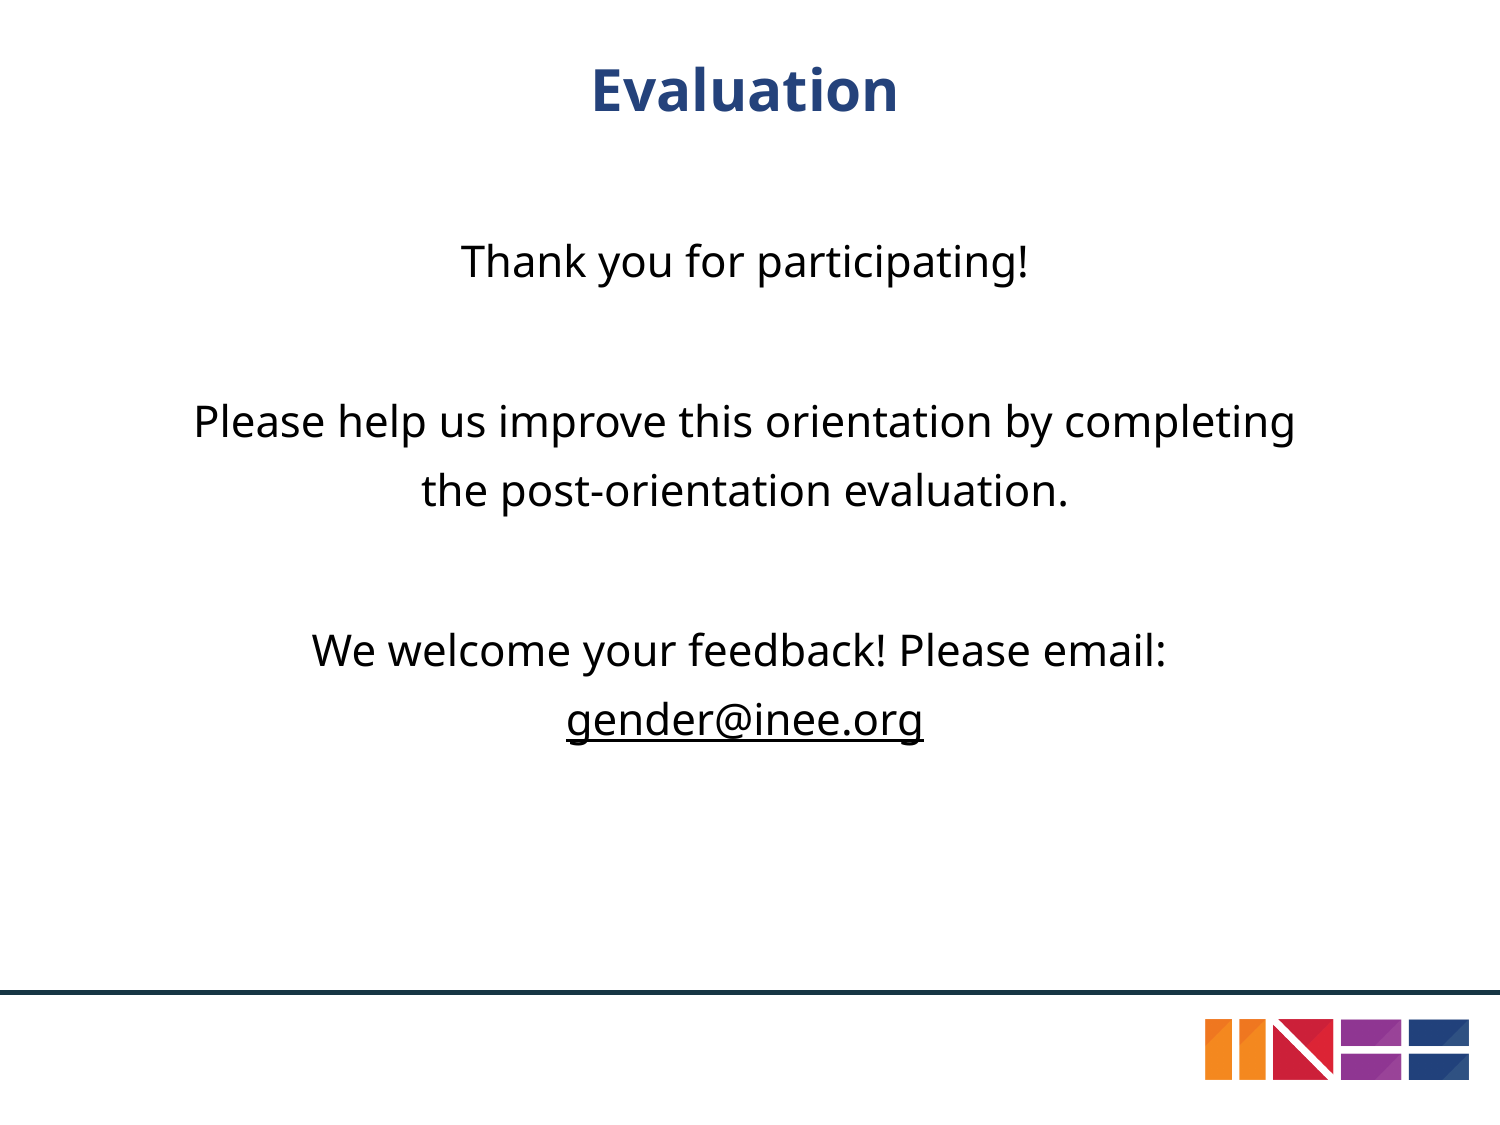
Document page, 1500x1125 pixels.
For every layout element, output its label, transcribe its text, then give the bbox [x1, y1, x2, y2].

picture [1328, 1019, 1469, 1080]
list Thank you for participating! Please help us improve this orientation by completing the post-orientation evaluation. We welcome your feedback! Please email: gender@inee.org [162, 206, 1328, 1122]
title Evaluation [23, 33, 1468, 173]
